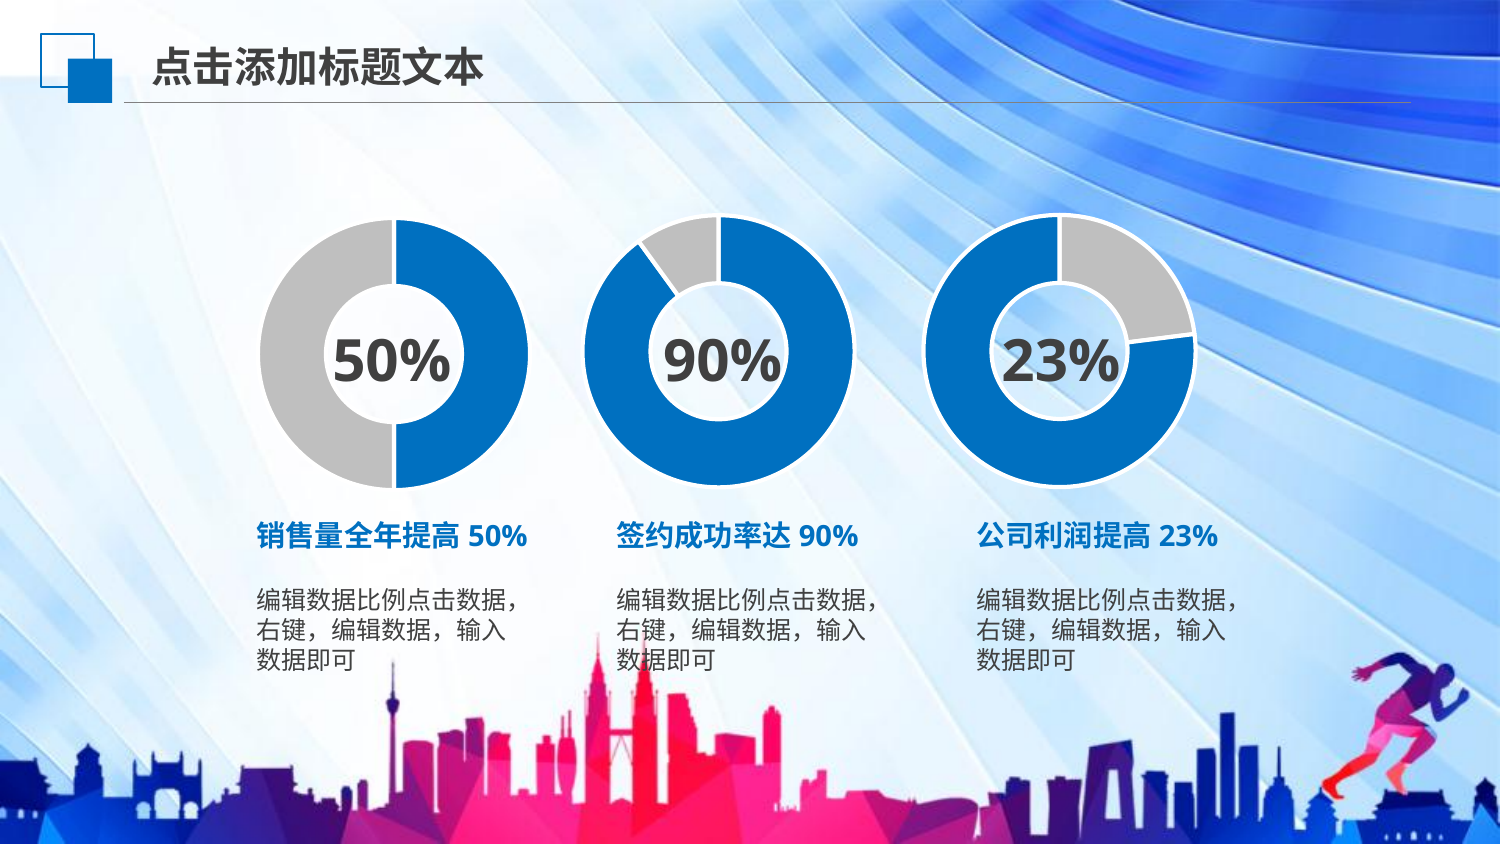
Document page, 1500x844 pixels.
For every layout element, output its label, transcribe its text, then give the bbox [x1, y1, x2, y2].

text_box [822, 208, 1297, 494]
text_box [964, 510, 1294, 662]
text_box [481, 209, 820, 494]
picture [0, 0, 1500, 844]
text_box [216, 212, 571, 497]
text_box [604, 510, 923, 662]
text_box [244, 510, 564, 662]
text_box 点击添加标题文本 [136, 33, 501, 99]
